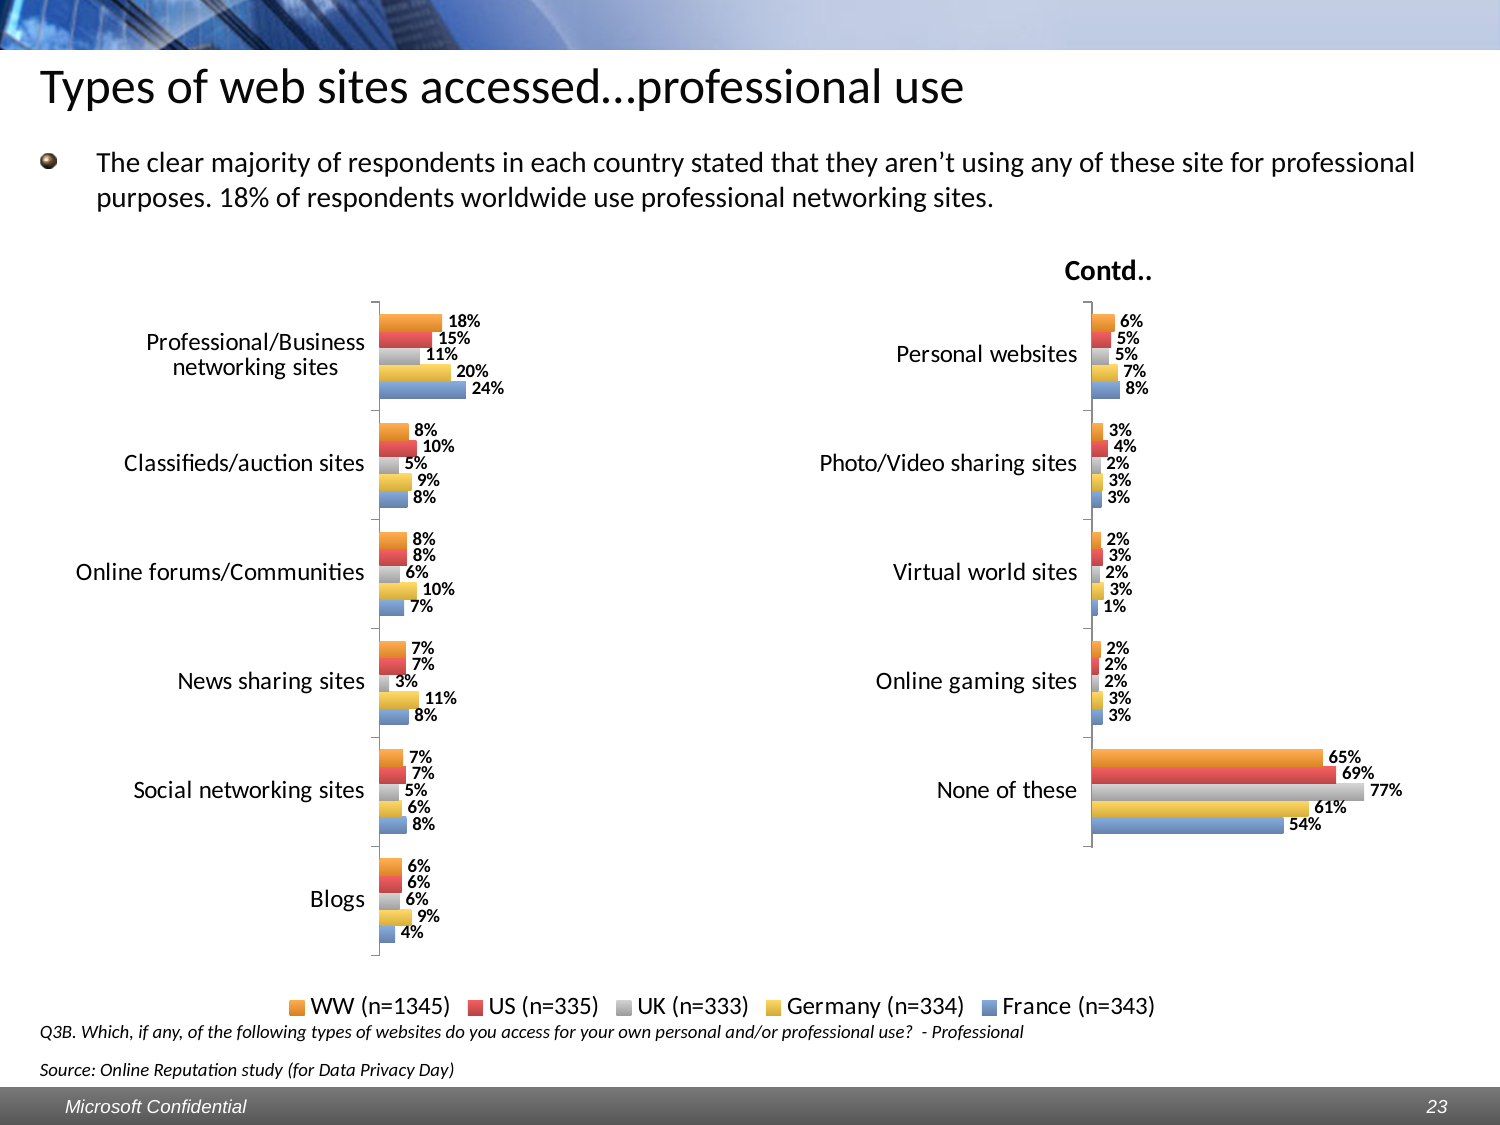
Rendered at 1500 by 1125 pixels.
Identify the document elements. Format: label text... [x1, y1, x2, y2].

picture [39, 152, 57, 169]
list The clear majority of respondents in each country stated that they aren’t using any of these site for professional purposes. 18% of respondents worldwide use professional networking sites. [24, 135, 1475, 330]
chart [85, 970, 1361, 1028]
list Source: Online Reputation study (for Data Privacy Day) [24, 1050, 1475, 1088]
chart [49, 289, 738, 963]
list Q3B. Which, if any, of the following types of websites do you access for your own personal and/or professional use? - Professional [24, 1012, 1475, 1050]
chart [762, 289, 1451, 963]
picture [0, 0, 1500, 51]
title Types of web sites accessed…professional use [24, 52, 1475, 115]
